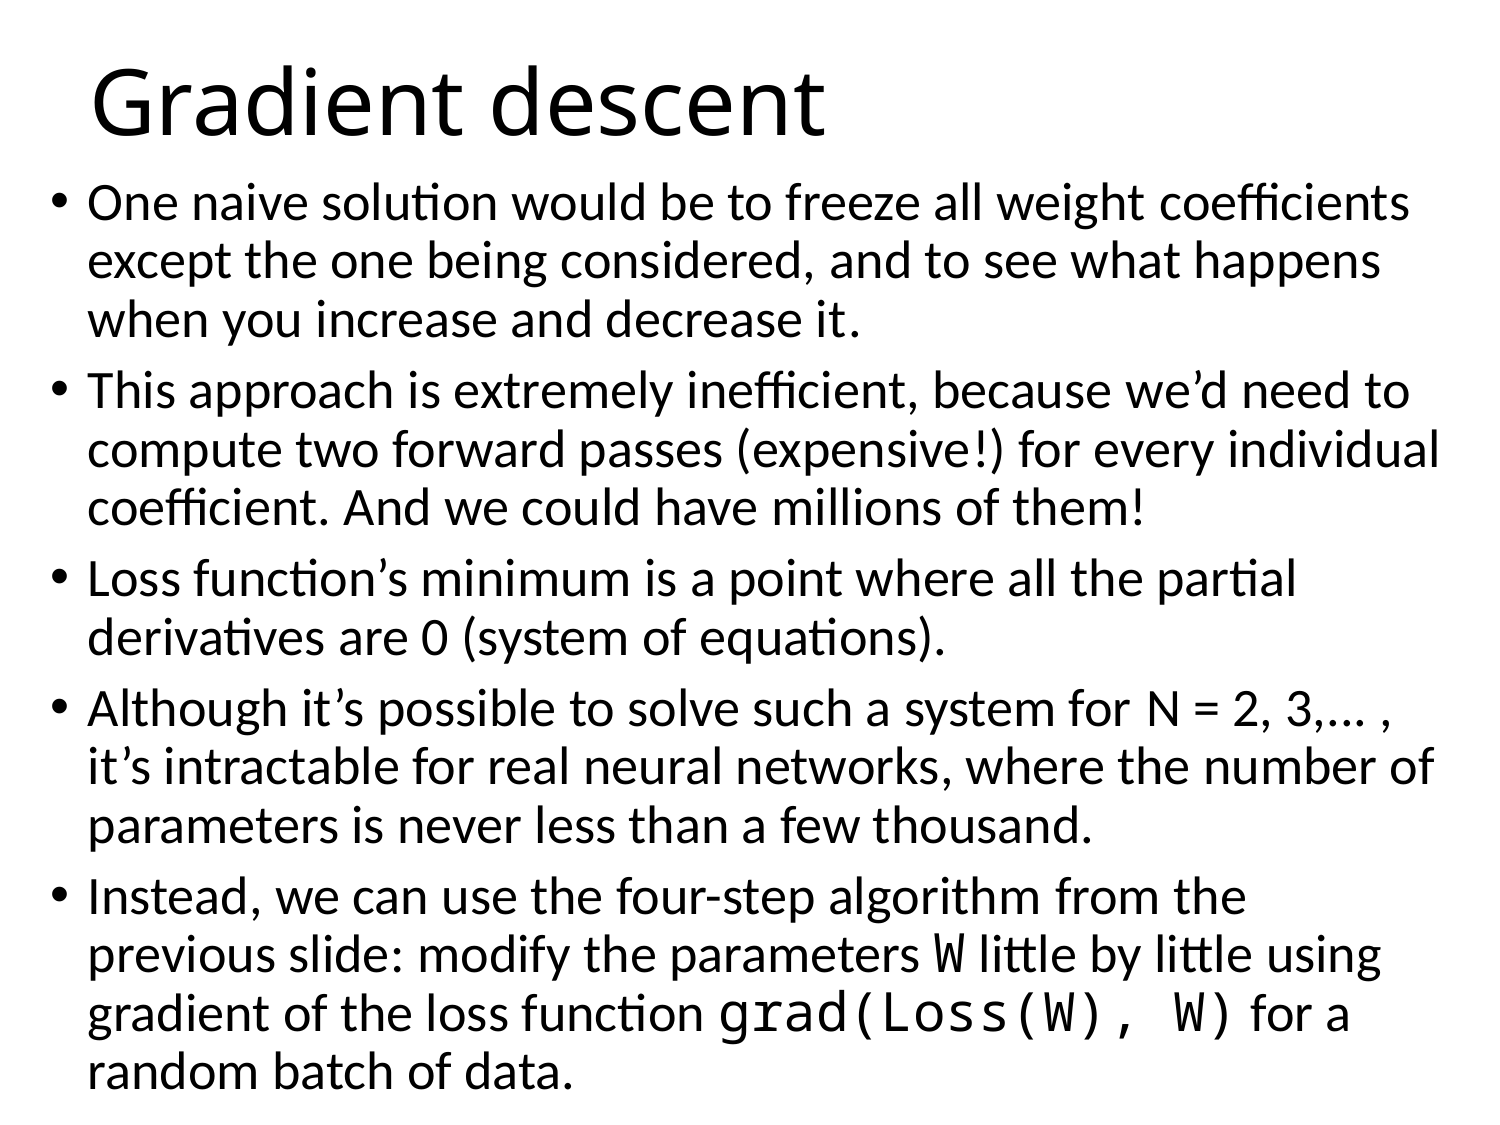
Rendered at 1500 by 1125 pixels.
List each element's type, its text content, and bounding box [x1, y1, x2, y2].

list One naive solution would be to freeze all weight coefficients except the one being considered, and to see what happens when you increase and decrease it. This approach is extremely inefficient, because we’d need to compute two forward passes (expensive!) for every individual coefficient. And we could have millions of them! Loss function’s minimum is a point where all the partial derivatives are 0 (system of equations). Although it’s possible to solve such a system for N = 2, 3,... , it’s intractable for real neural networks, where the number of parameters is never less than a few thousand. Instead, we can use the four-step algorithm from the previous slide: modify the parameters W little by little using gradient of the loss function grad(Loss(W), W) for a random batch of data. [35, 166, 1460, 1112]
title Gradient descent [74, 45, 1445, 167]
